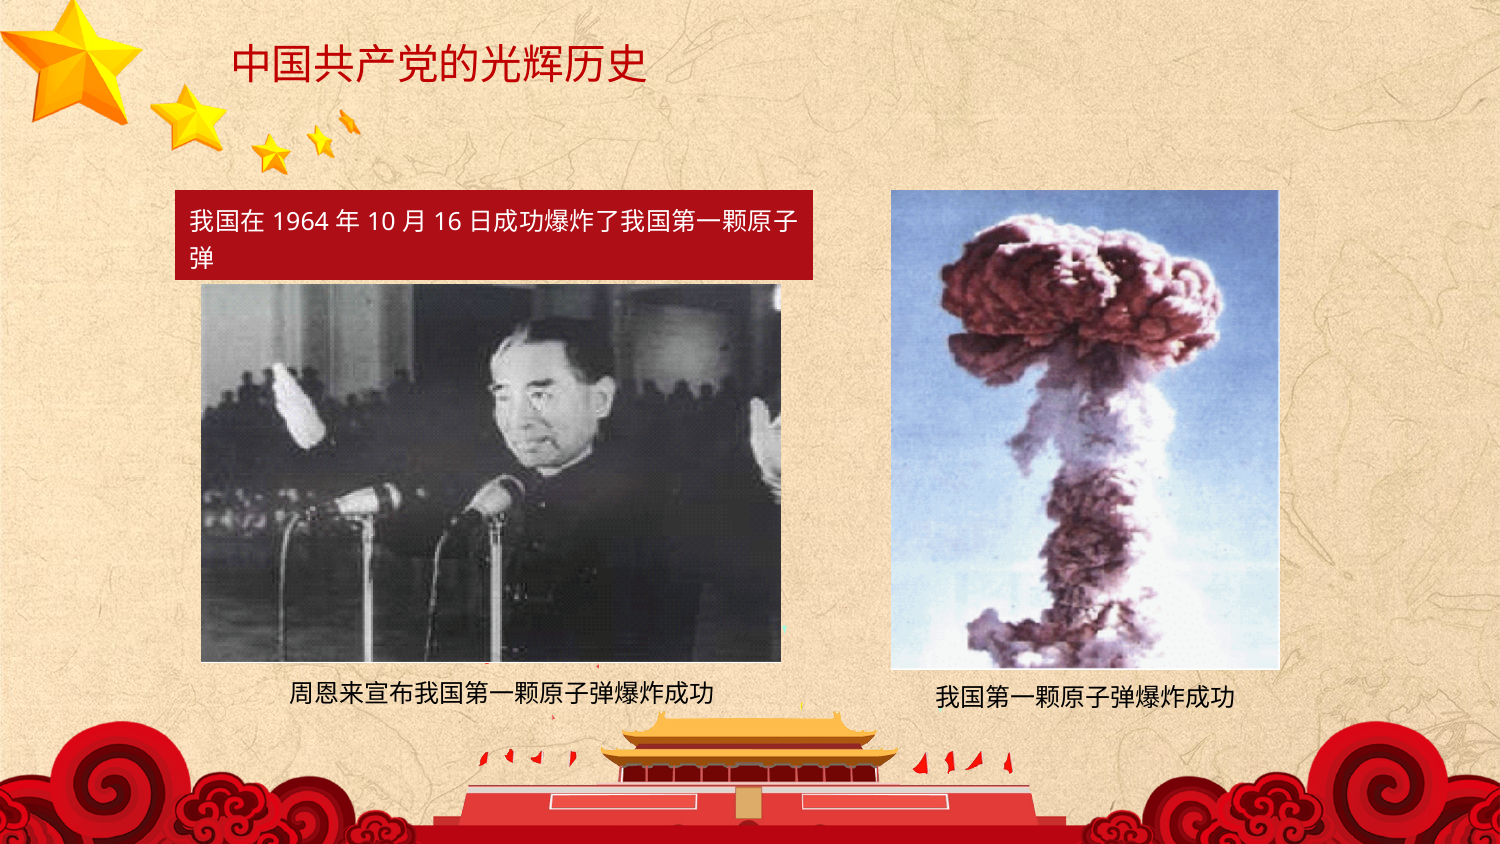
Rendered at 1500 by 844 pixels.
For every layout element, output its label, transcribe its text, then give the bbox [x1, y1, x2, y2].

text_box 我国第一颗原子弹爆炸成功 [891, 679, 1280, 720]
text_box 周恩来宣布我国第一颗原子弹爆炸成功 [274, 671, 730, 715]
text_box 我国在1964年10月16日成功爆炸了我国第一颗原子弹 [175, 190, 813, 280]
picture [0, 0, 1500, 844]
